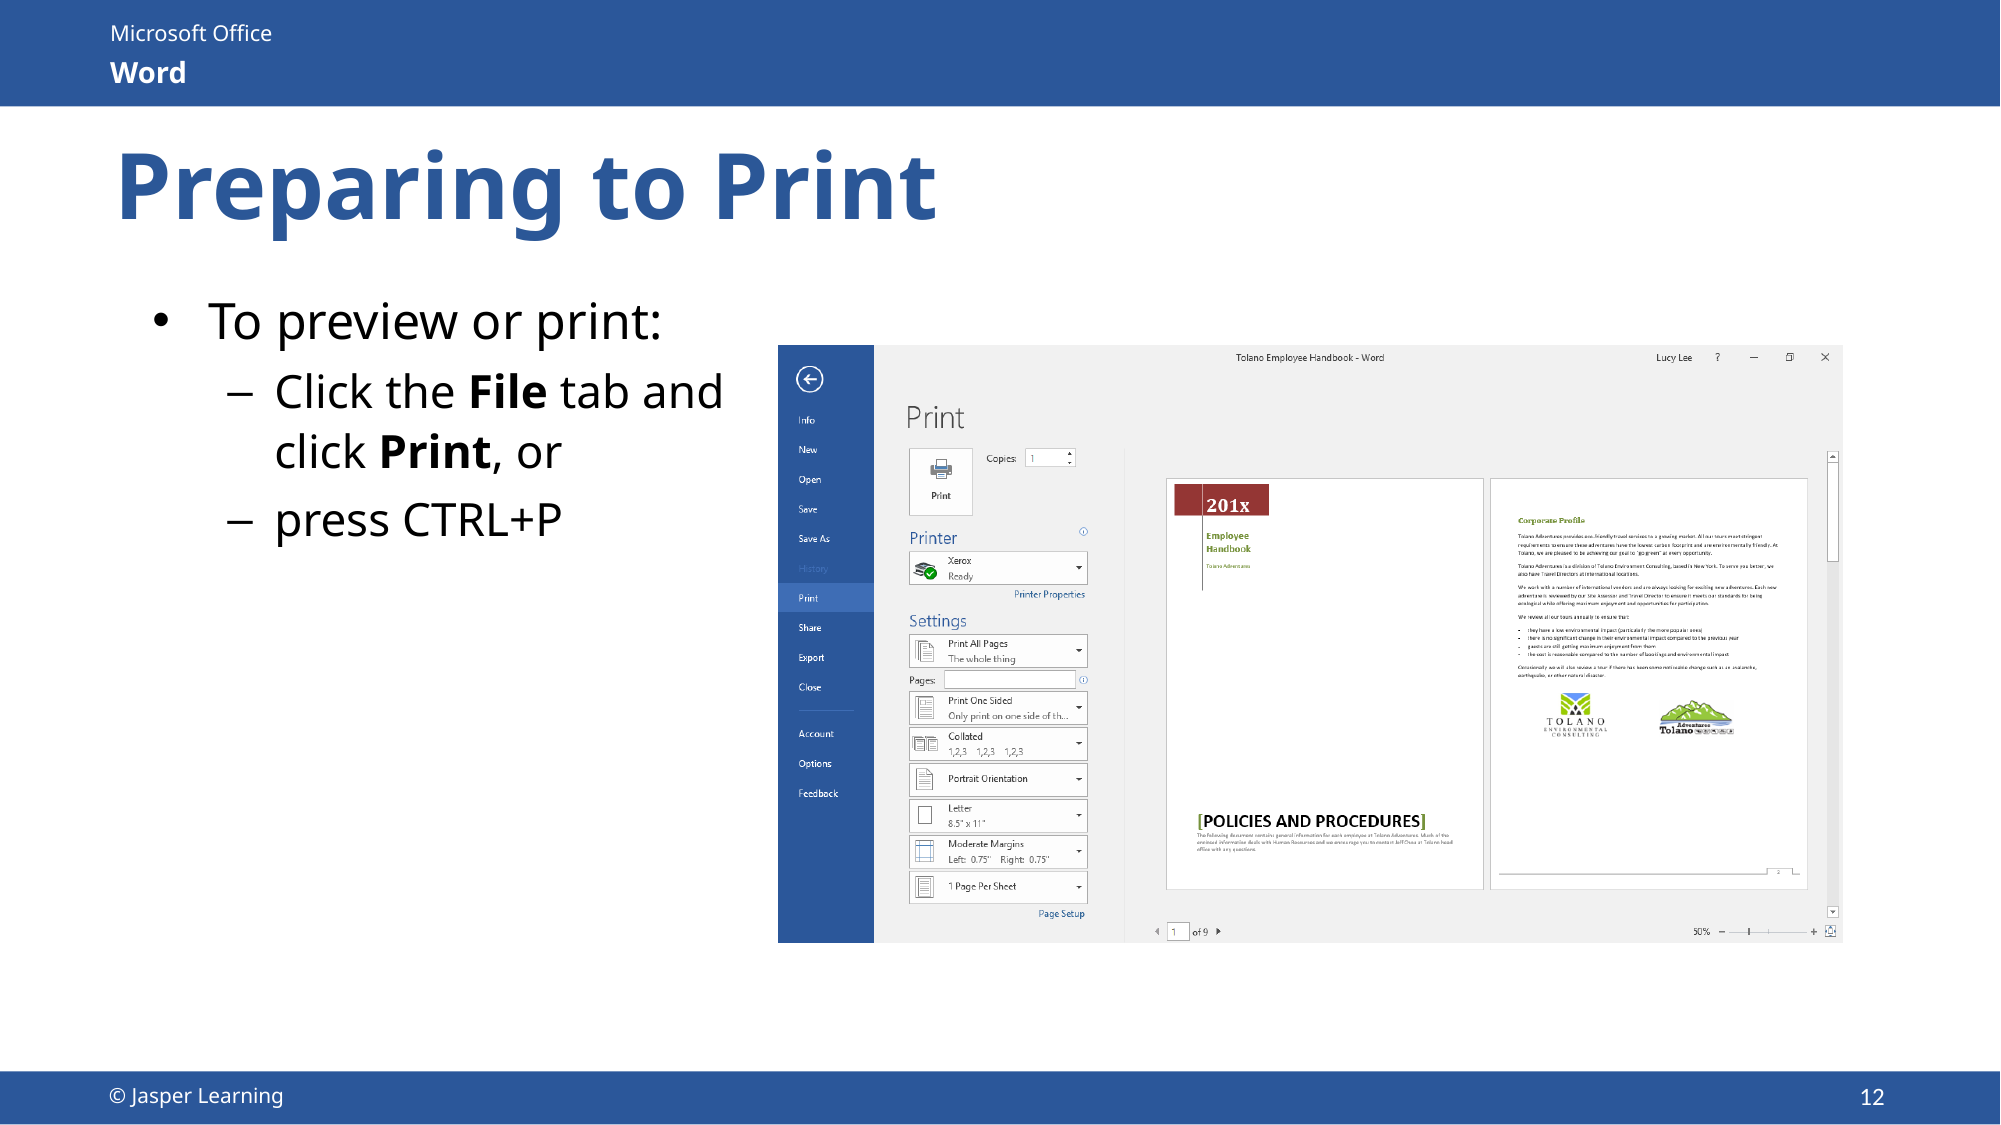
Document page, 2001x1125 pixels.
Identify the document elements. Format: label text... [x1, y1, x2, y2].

list To preview or print: Click the File tab and click Print, or press CTRL+P [137, 277, 790, 1014]
footer © Jasper Learning [94, 1066, 769, 1125]
title Preparing to Print [99, 118, 1866, 248]
slide_number 12 [1433, 1065, 1900, 1125]
picture [777, 345, 1843, 944]
